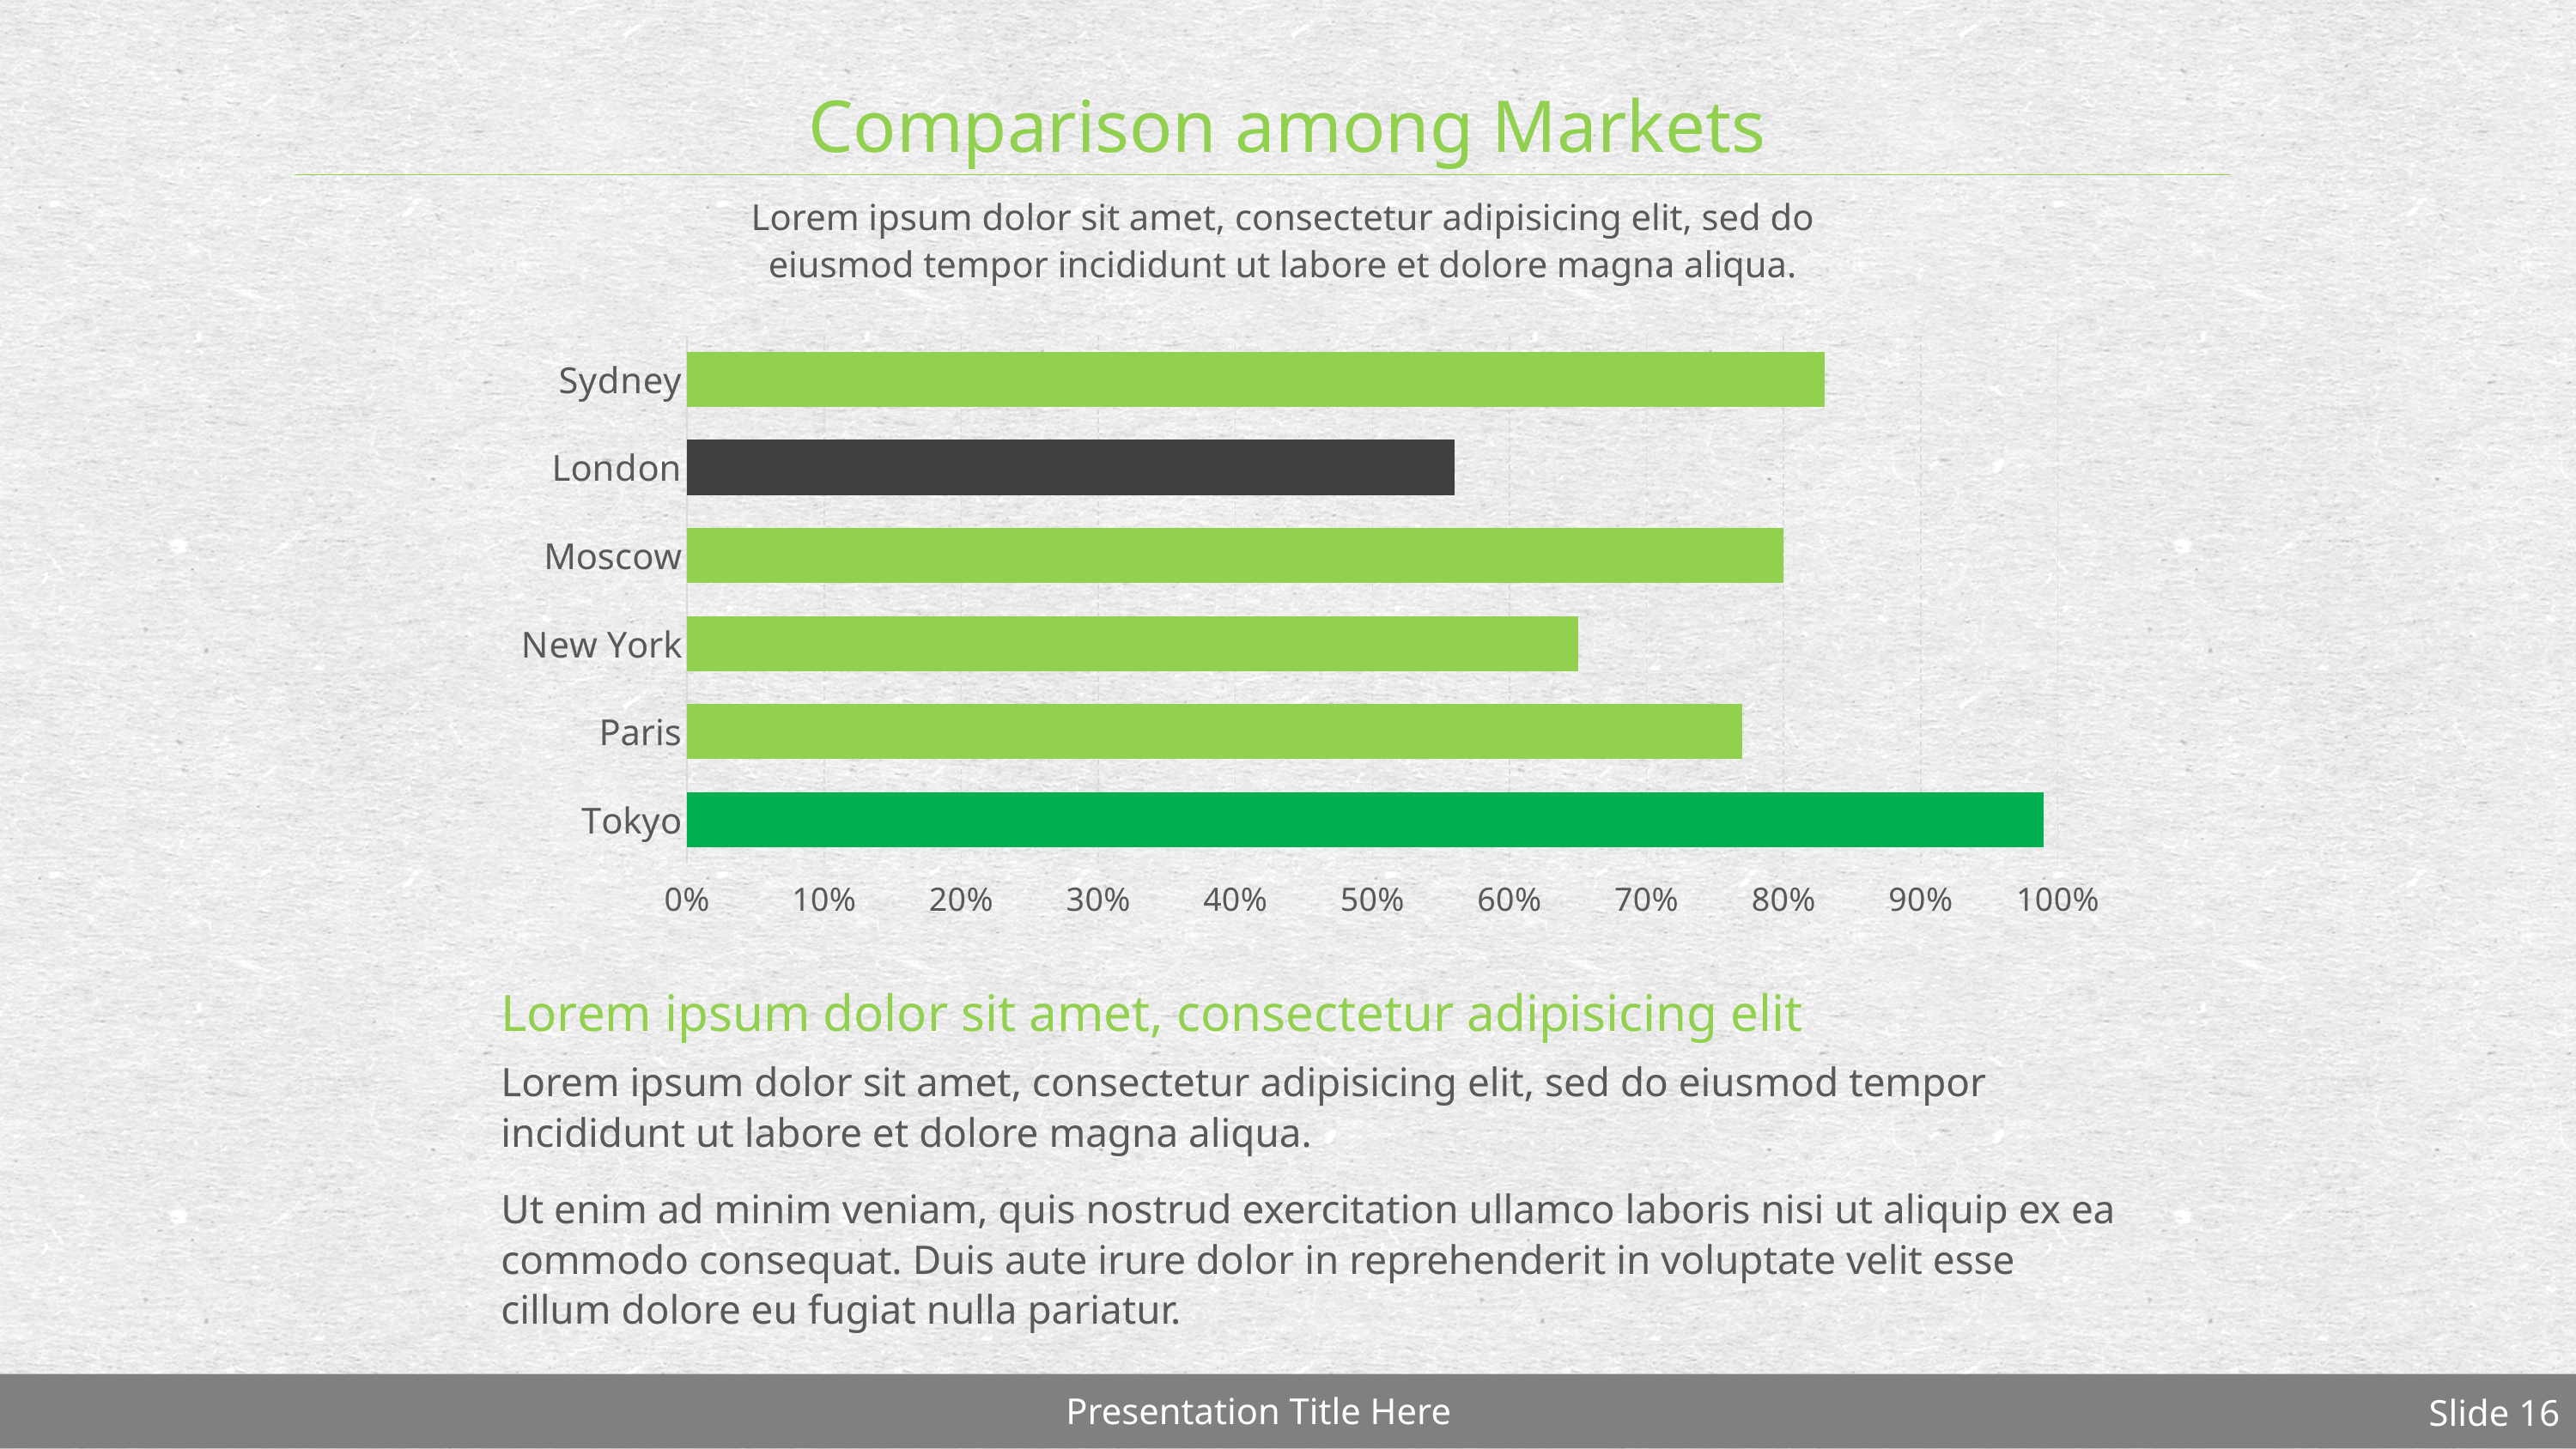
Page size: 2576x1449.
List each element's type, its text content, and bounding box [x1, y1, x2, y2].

picture [0, 0, 2576, 1373]
list Lorem ipsum dolor sit amet, consectetur adipisicing elit, sed do eiusmod tempor incididunt ut labore et dolore magna aliqua. Ut enim ad minim veniam, quis nostrud exercitation ullamco laboris nisi ut aliquip ex ea commodo consequat. Duis aute irure dolor in reprehenderit in voluptate velit esse cillum dolore eu fugiat nulla pariatur. [488, 1048, 2133, 1339]
footer Presentation Title Here [823, 1383, 1693, 1432]
chart [488, 323, 2133, 933]
subtitle Lorem ipsum dolor sit amet, consectetur adipisicing elit, sed do eiusmod tempor incididunt ut labore et dolore magna aliqua. [44, 184, 2530, 314]
title Comparison among Markets [44, 65, 2530, 175]
slide_number Slide 16 [1993, 1384, 2573, 1432]
list Lorem ipsum dolor sit amet, consectetur adipisicing elit [488, 975, 2133, 1048]
